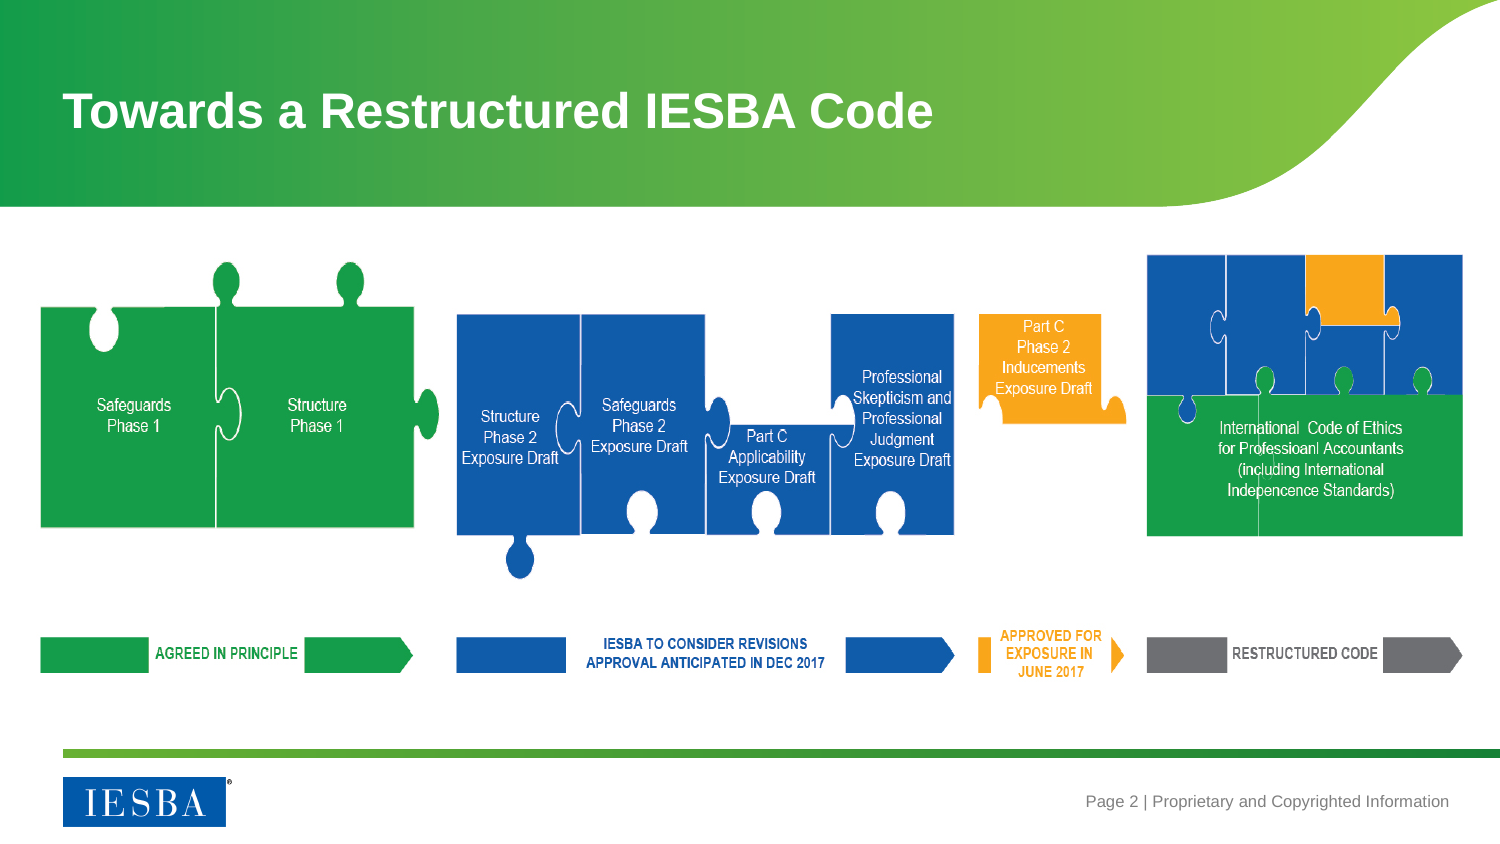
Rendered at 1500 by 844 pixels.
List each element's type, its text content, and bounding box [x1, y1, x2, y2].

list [24, 209, 1476, 735]
picture [63, 777, 232, 827]
picture [0, 0, 1500, 207]
title Towards a Restructured IESBA Code [62, 75, 1300, 142]
